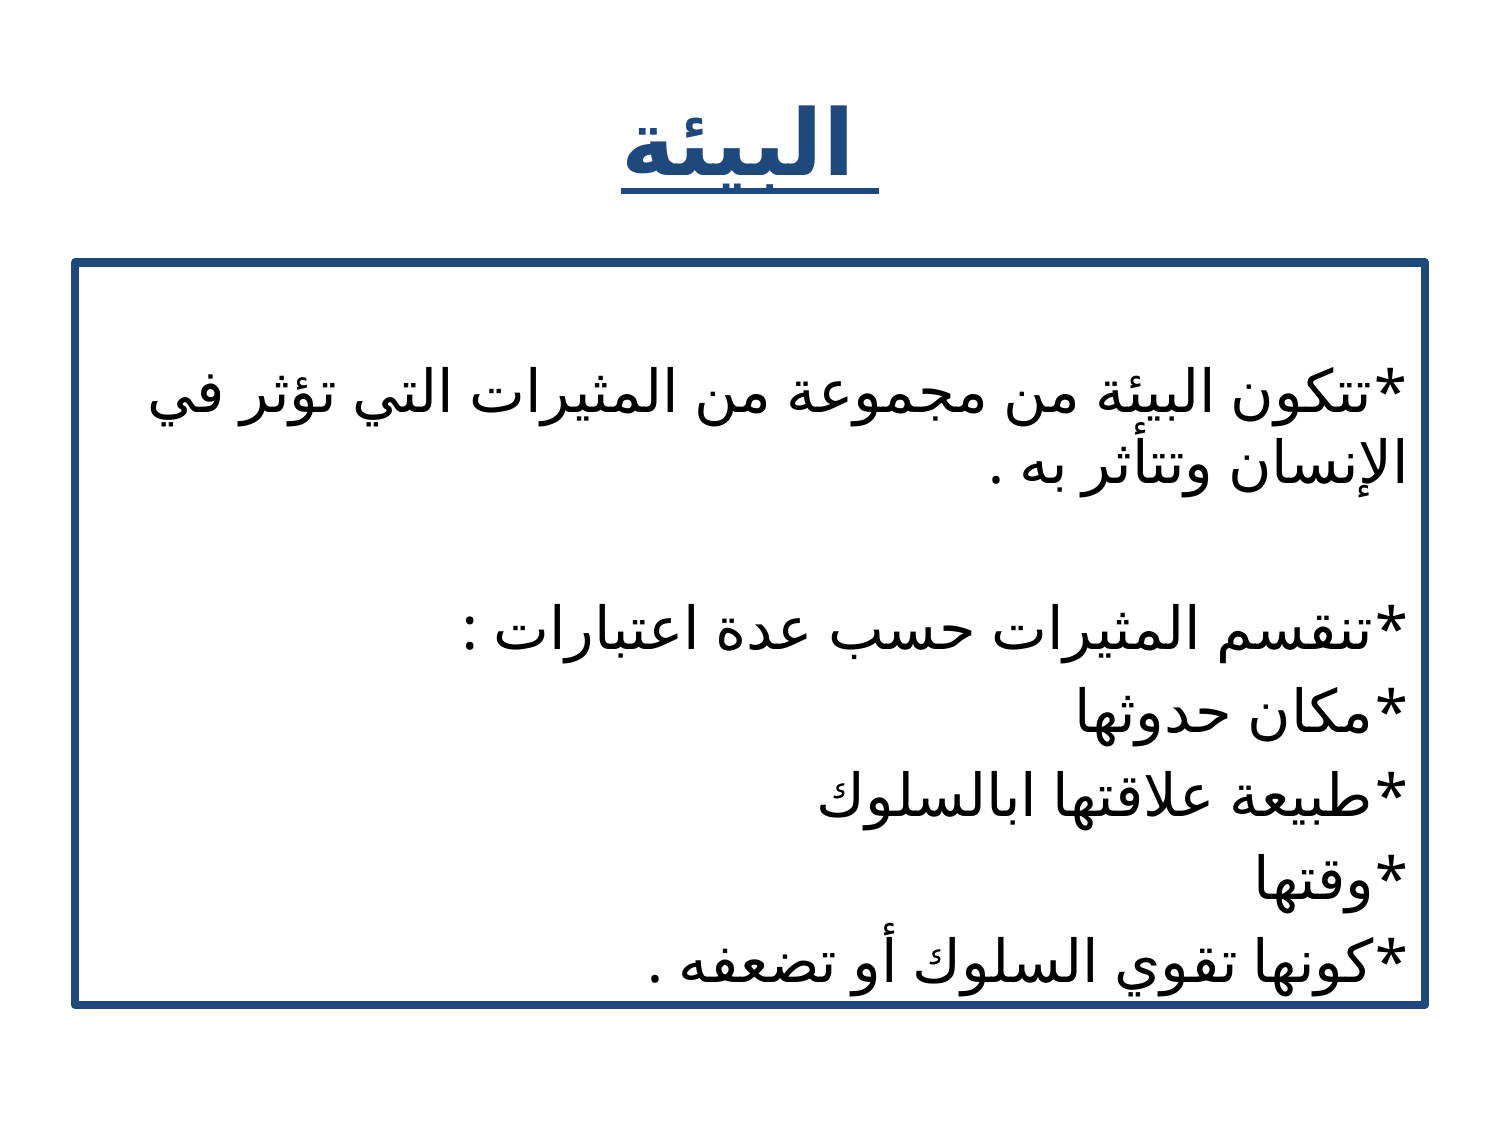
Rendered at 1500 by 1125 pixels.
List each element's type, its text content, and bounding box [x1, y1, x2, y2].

list *تتكون البيئة من مجموعة من المثيرات التي تؤثر في الإنسان وتتأثر به . *تنقسم المثيرات حسب عدة اعتبارات : *مكان حدوثها *طبيعة علاقتها ابالسلوك *وقتها *كونها تقوي السلوك أو تضعفه . [75, 262, 1425, 1005]
title البيئة [75, 45, 1425, 233]
